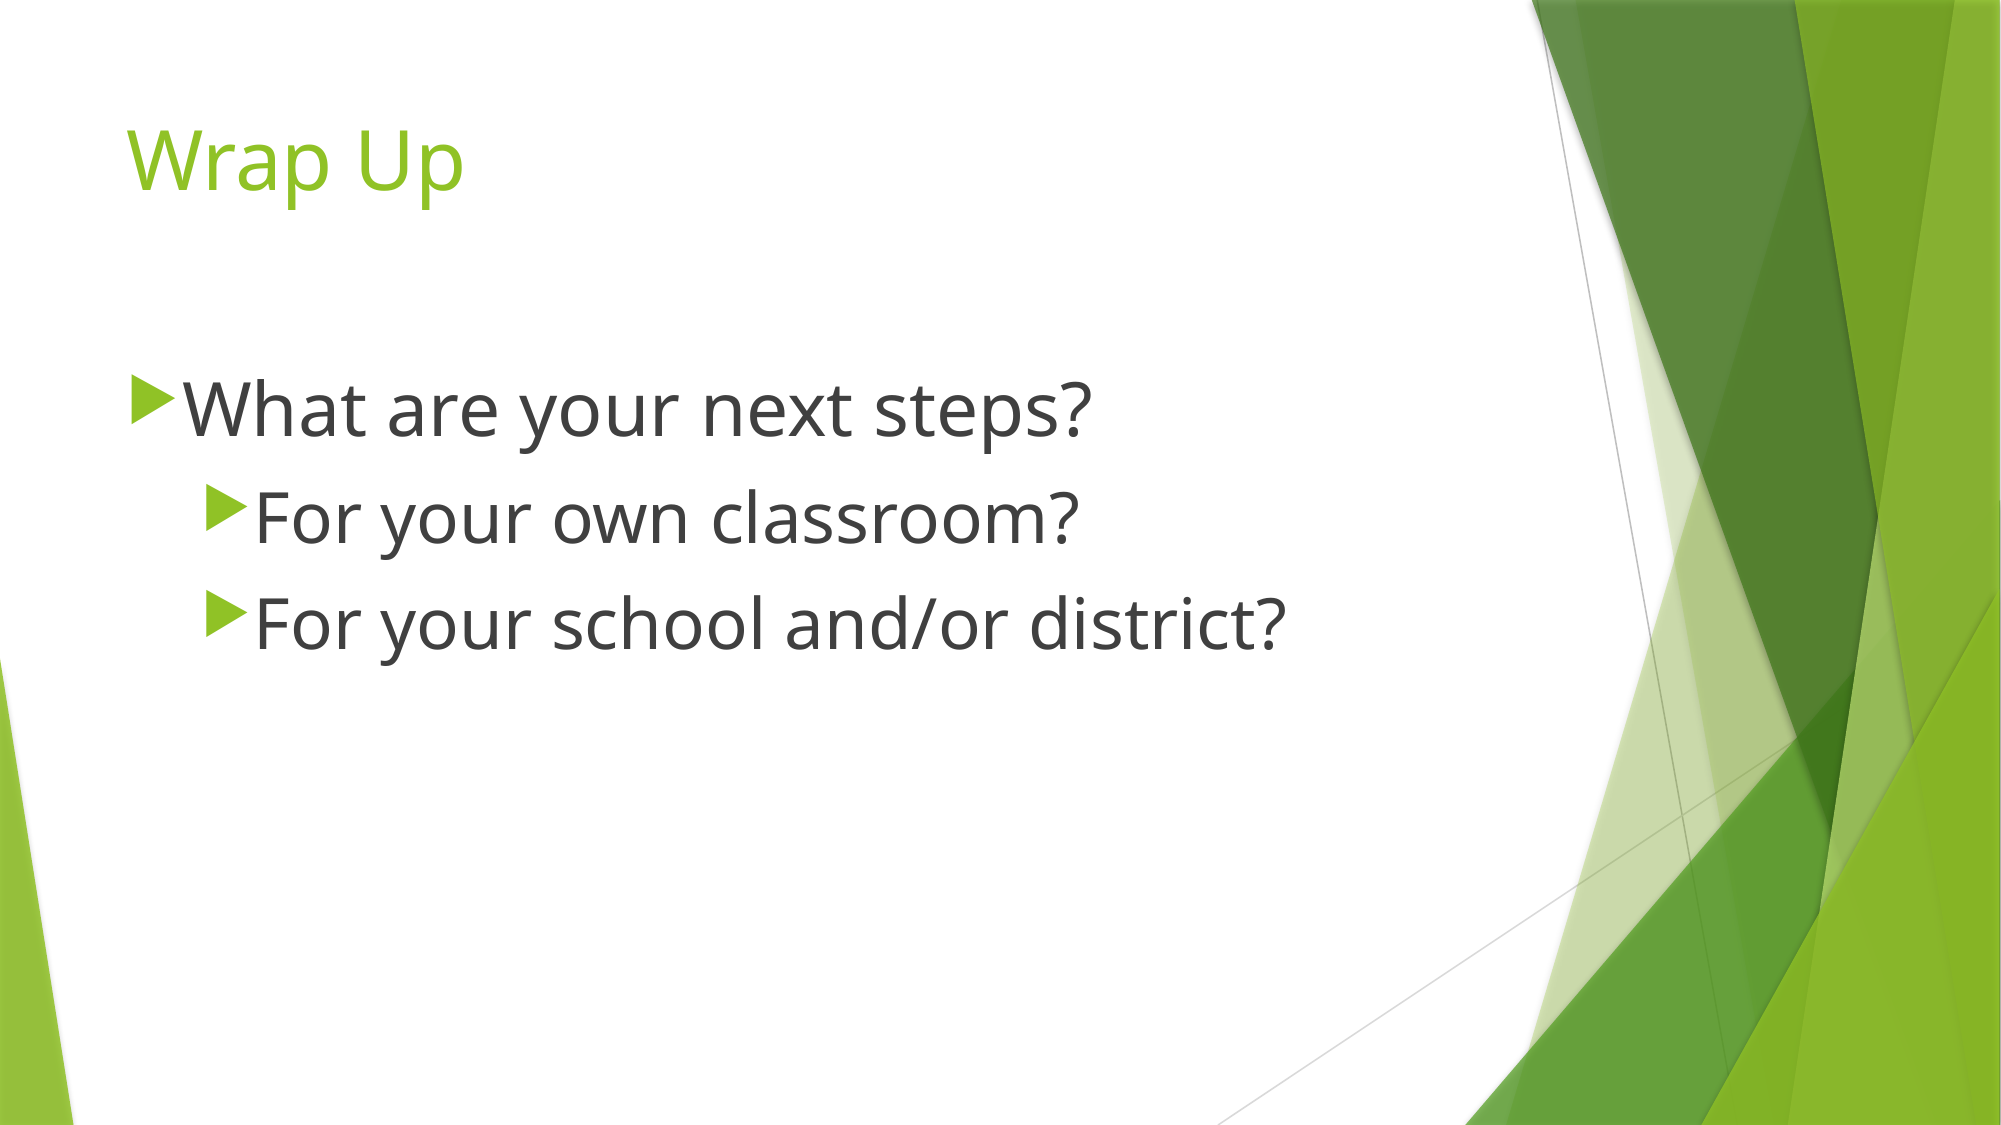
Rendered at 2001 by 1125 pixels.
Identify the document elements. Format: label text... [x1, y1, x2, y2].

title Wrap Up [111, 99, 1522, 317]
list What are your next steps? For your own classroom? For your school and/or district? [111, 354, 1522, 992]
